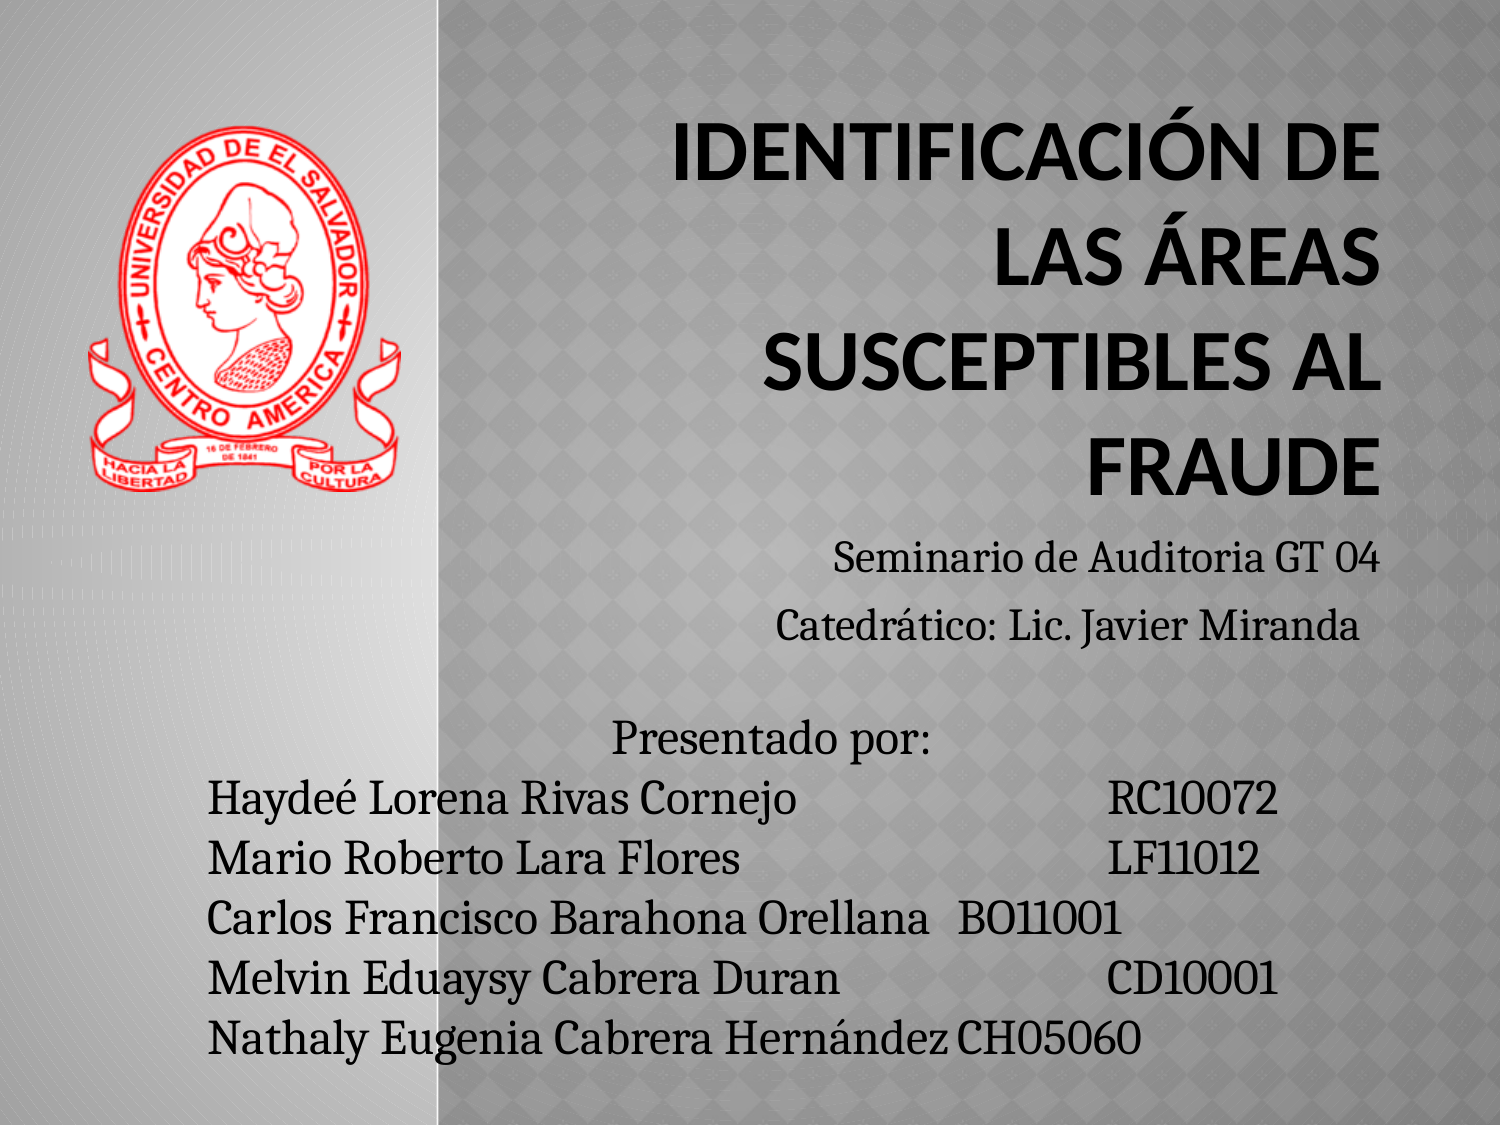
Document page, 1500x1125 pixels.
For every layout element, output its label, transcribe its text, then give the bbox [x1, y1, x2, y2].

title Identificación de las áreas susceptibles al fraude [552, 42, 1390, 514]
picture [88, 124, 401, 493]
text_box Presentado por: Haydeé Lorena Rivas Cornejo RC10072 Mario Roberto Lara Flores LF11012 Carlos Francisco Barahona Orellana BO11001 Melvin Eduaysy Cabrera Duran CD10001 Nathaly Eugenia Cabrera Hernández CH05060 [171, 704, 1353, 1047]
subtitle Seminario de Auditoria GT 04 Catedrático: Lic. Javier Miranda [550, 527, 1390, 708]
